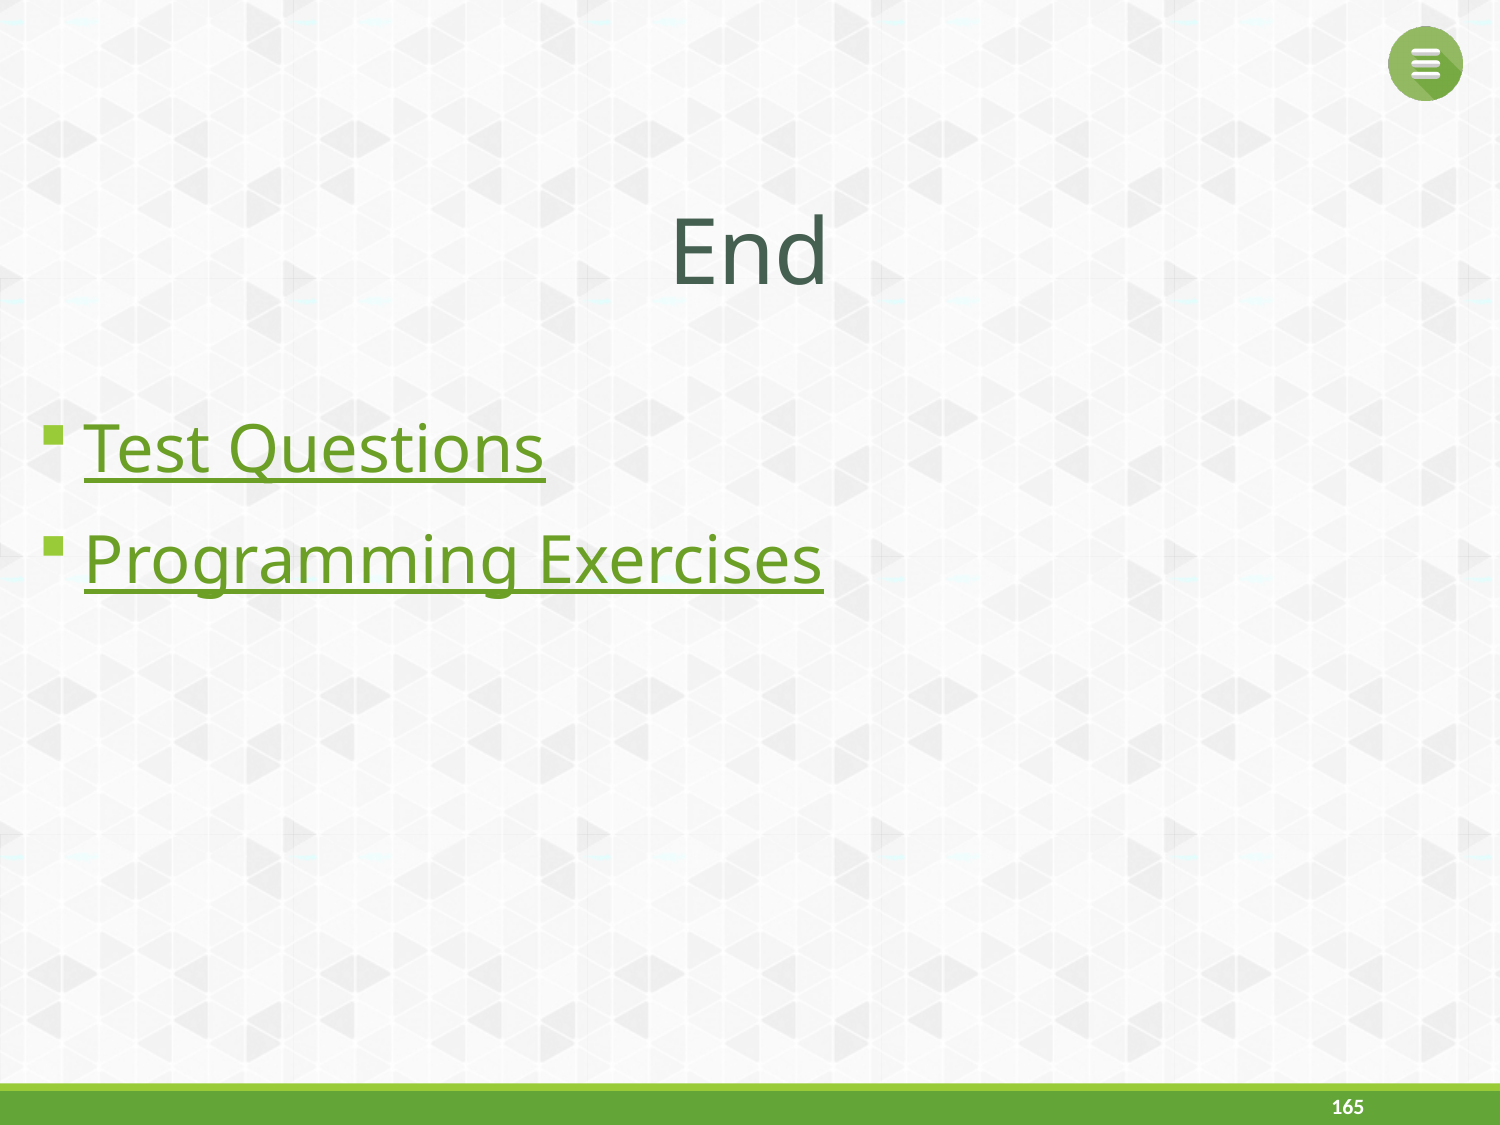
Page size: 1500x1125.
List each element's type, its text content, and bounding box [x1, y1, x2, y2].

title End [23, 112, 1476, 399]
slide_number 165 [1218, 1090, 1380, 1121]
list Test Questions Programming Exercises [23, 399, 1476, 1078]
picture [0, 0, 1500, 1083]
